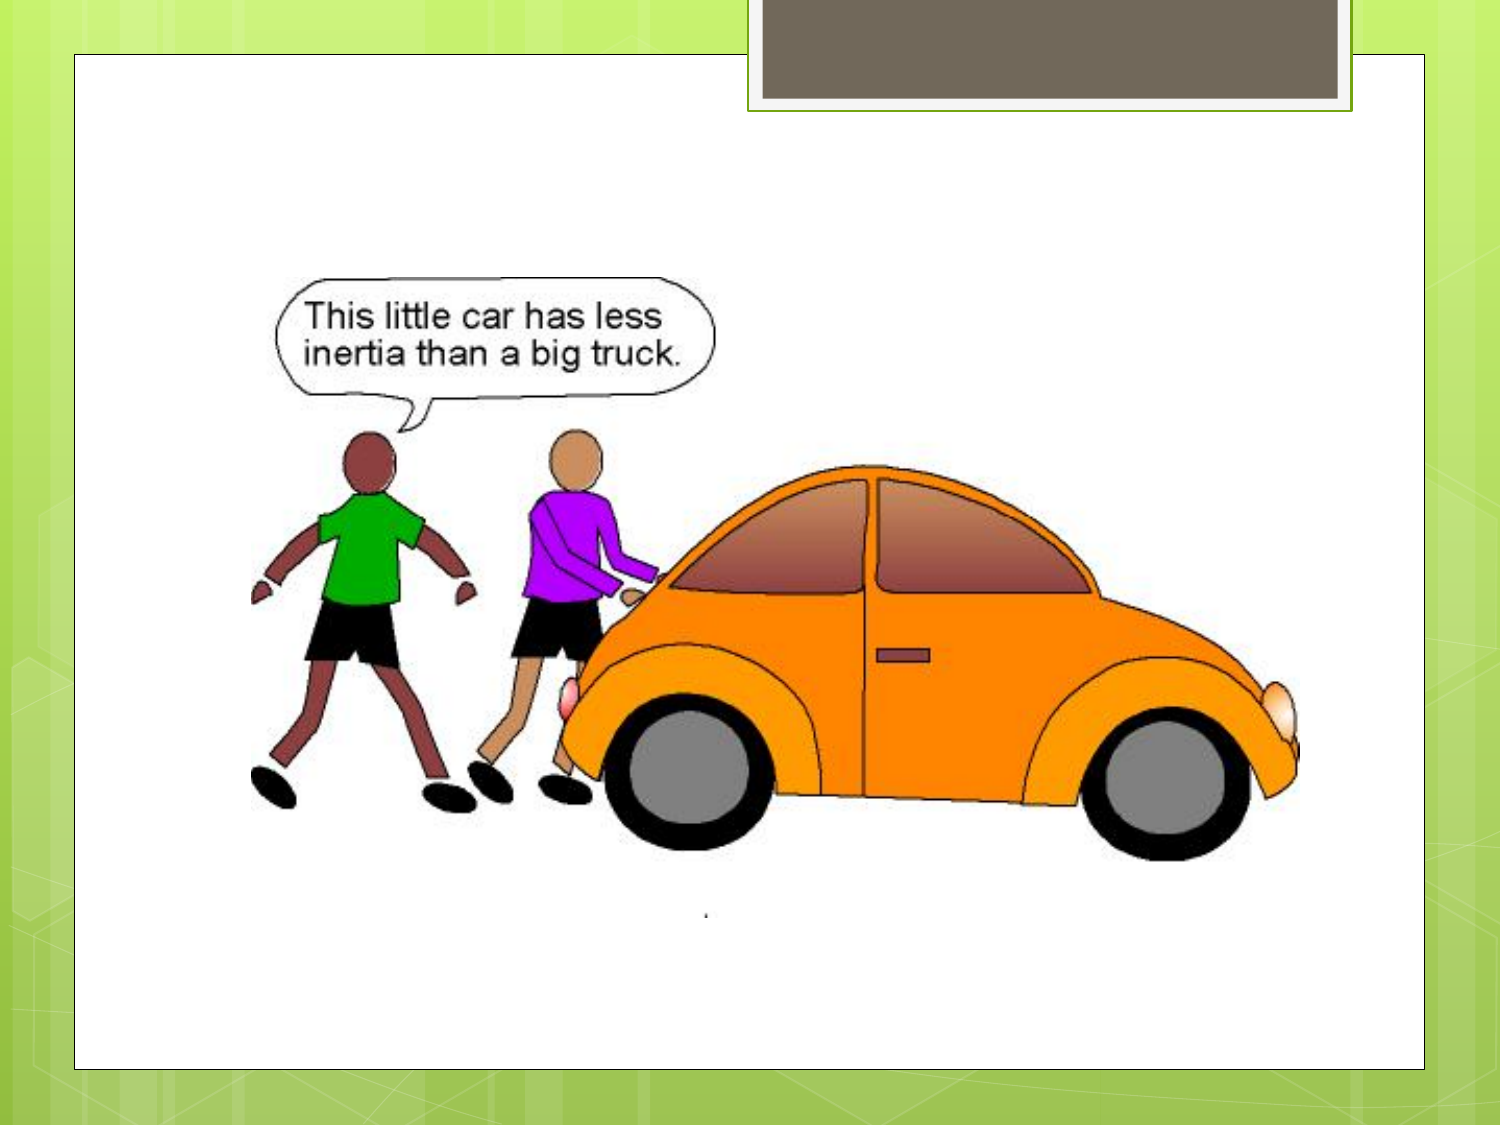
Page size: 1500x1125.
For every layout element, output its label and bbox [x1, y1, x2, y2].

picture [251, 277, 1300, 918]
